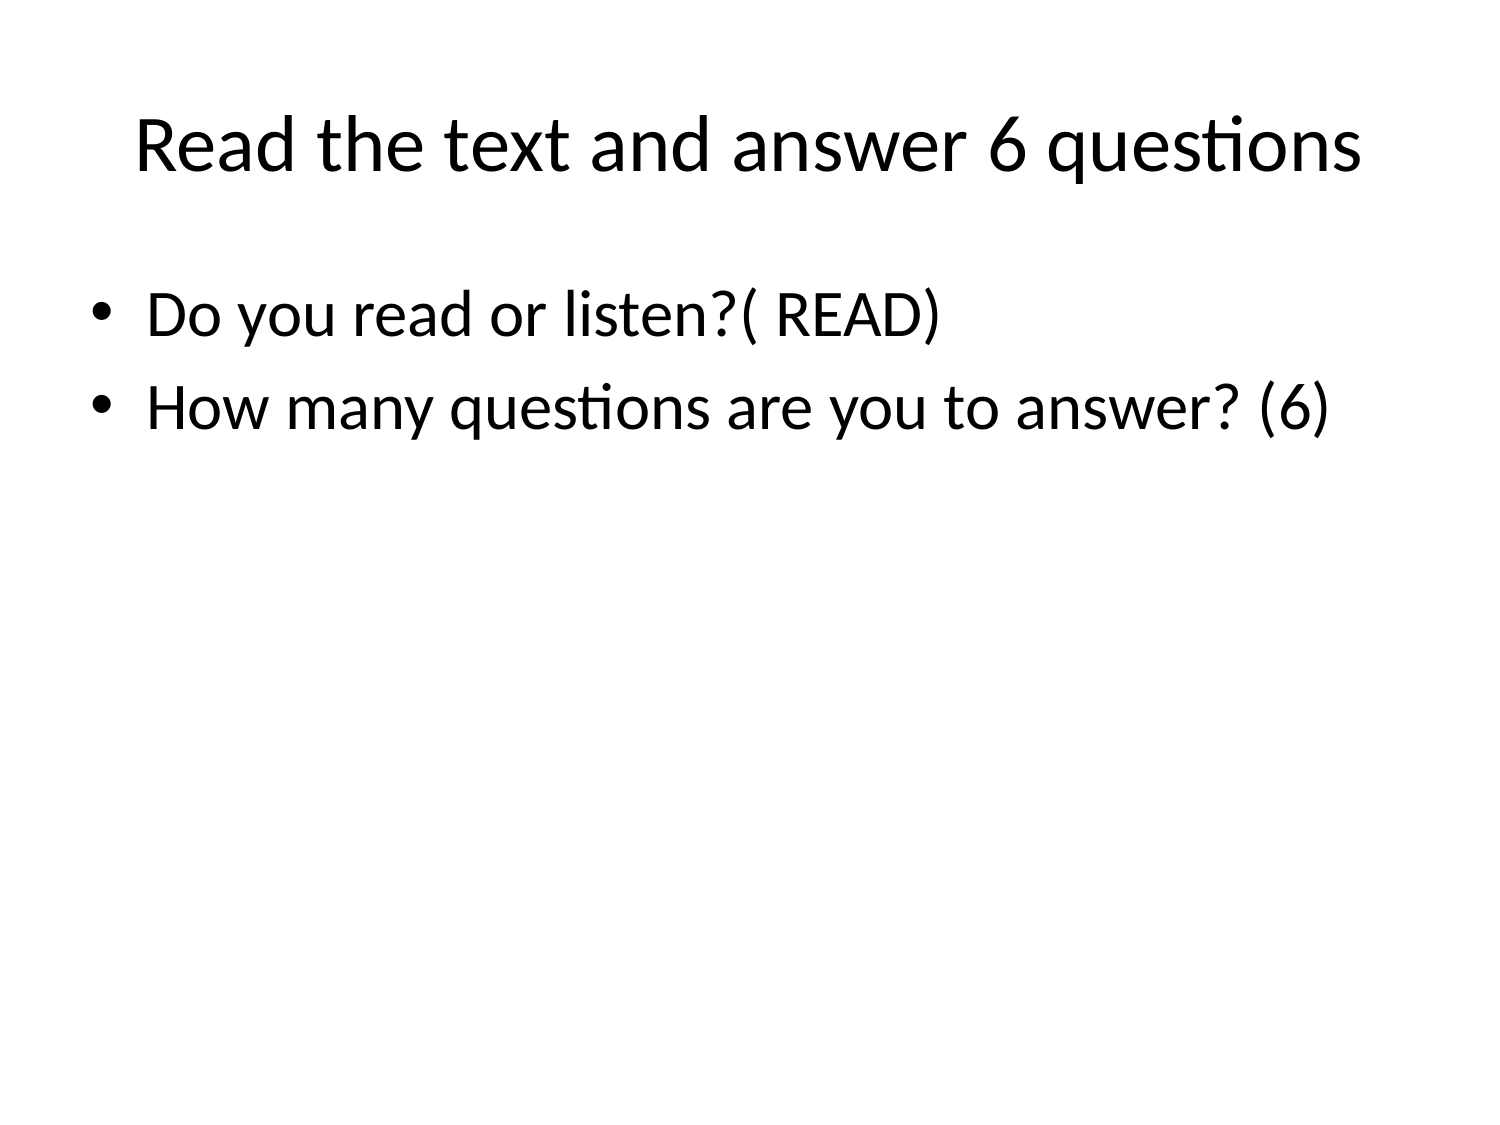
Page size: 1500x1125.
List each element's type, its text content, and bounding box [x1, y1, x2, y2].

list Do you read or listen?( READ) How many questions are you to answer? (6) [75, 262, 1425, 1005]
title Read the text and answer 6 questions [75, 45, 1425, 233]
